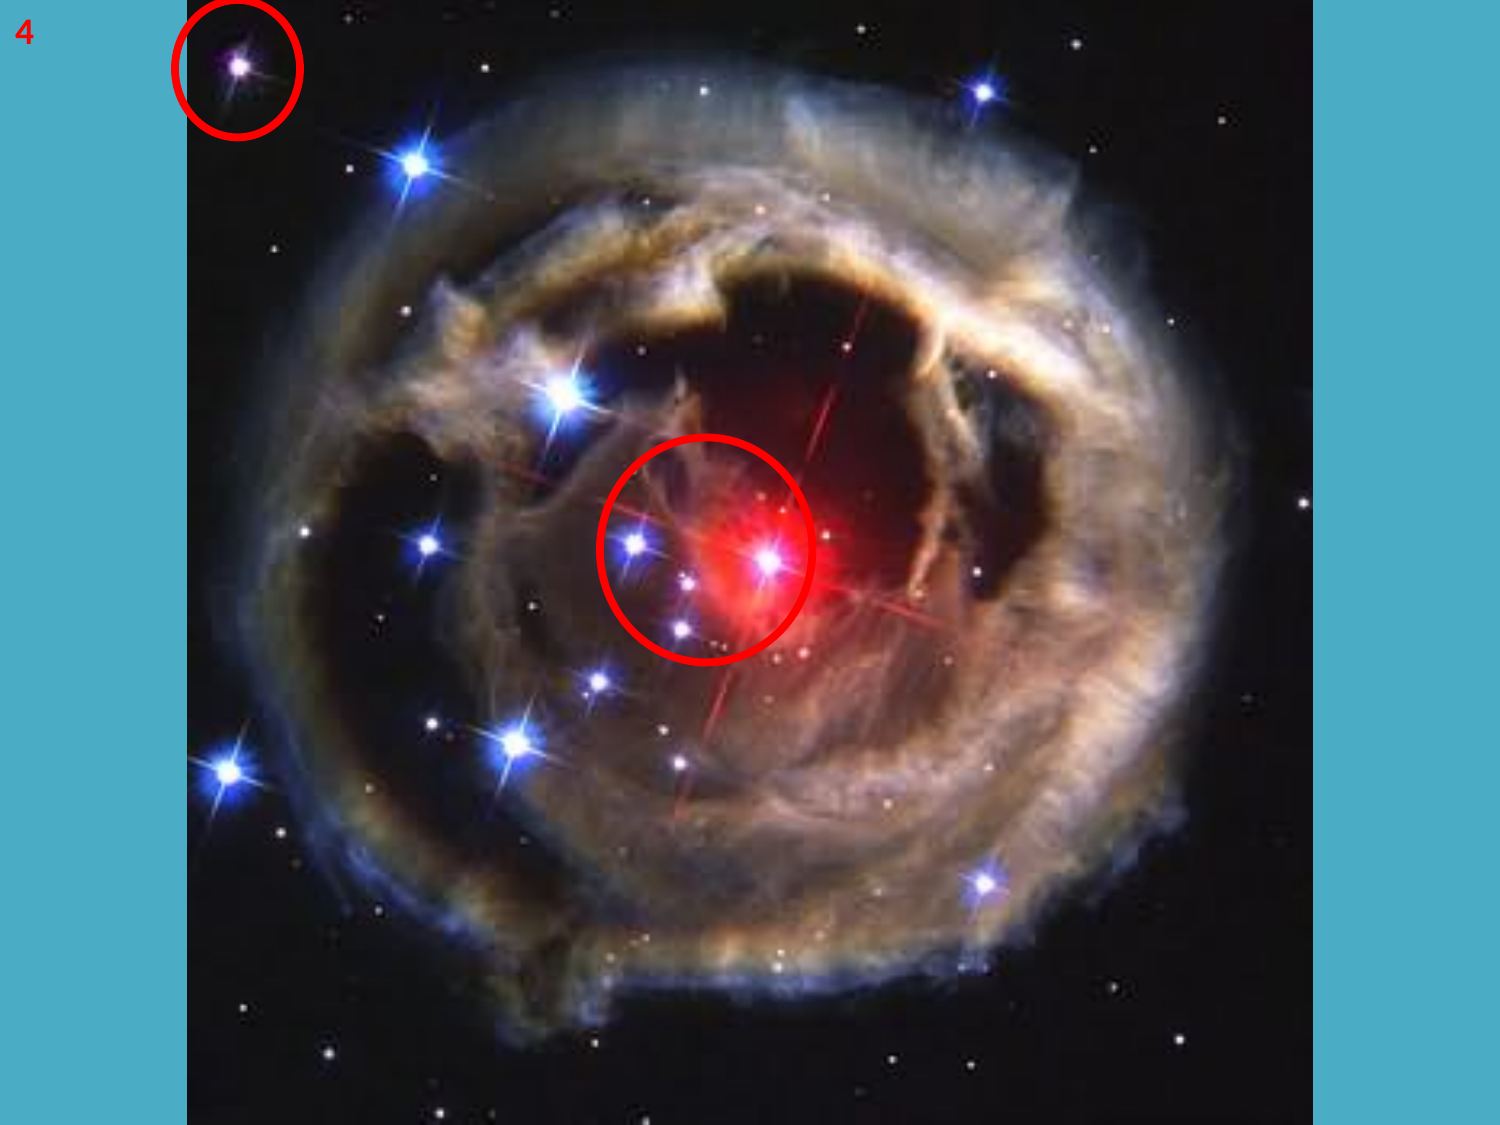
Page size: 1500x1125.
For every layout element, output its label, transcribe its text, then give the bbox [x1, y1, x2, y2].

text_box [172, 32, 182, 105]
picture [187, 0, 1313, 1125]
text_box 4 [0, 0, 50, 60]
